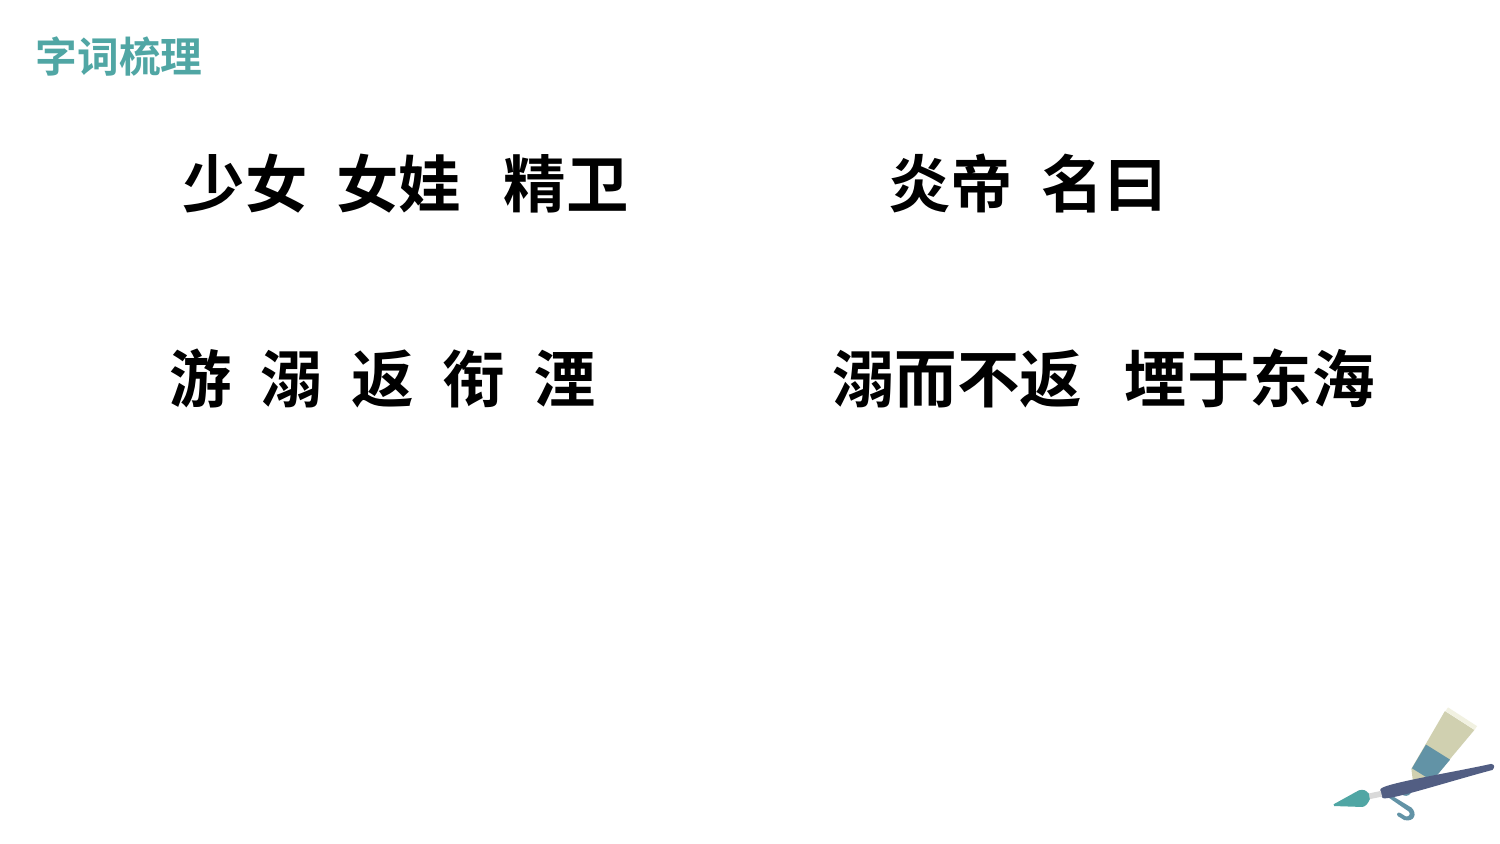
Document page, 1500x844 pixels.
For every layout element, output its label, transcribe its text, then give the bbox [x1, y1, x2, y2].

text_box 炎帝 名曰 [877, 139, 1279, 226]
text_box 字词梳理 [24, 25, 261, 87]
text_box 少女 女娃 精卫 [171, 139, 823, 226]
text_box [1358, 708, 1481, 844]
text_box 游 溺 返 衔 湮 [158, 334, 779, 421]
text_box 溺而不返 堙于东海 [820, 334, 1473, 421]
